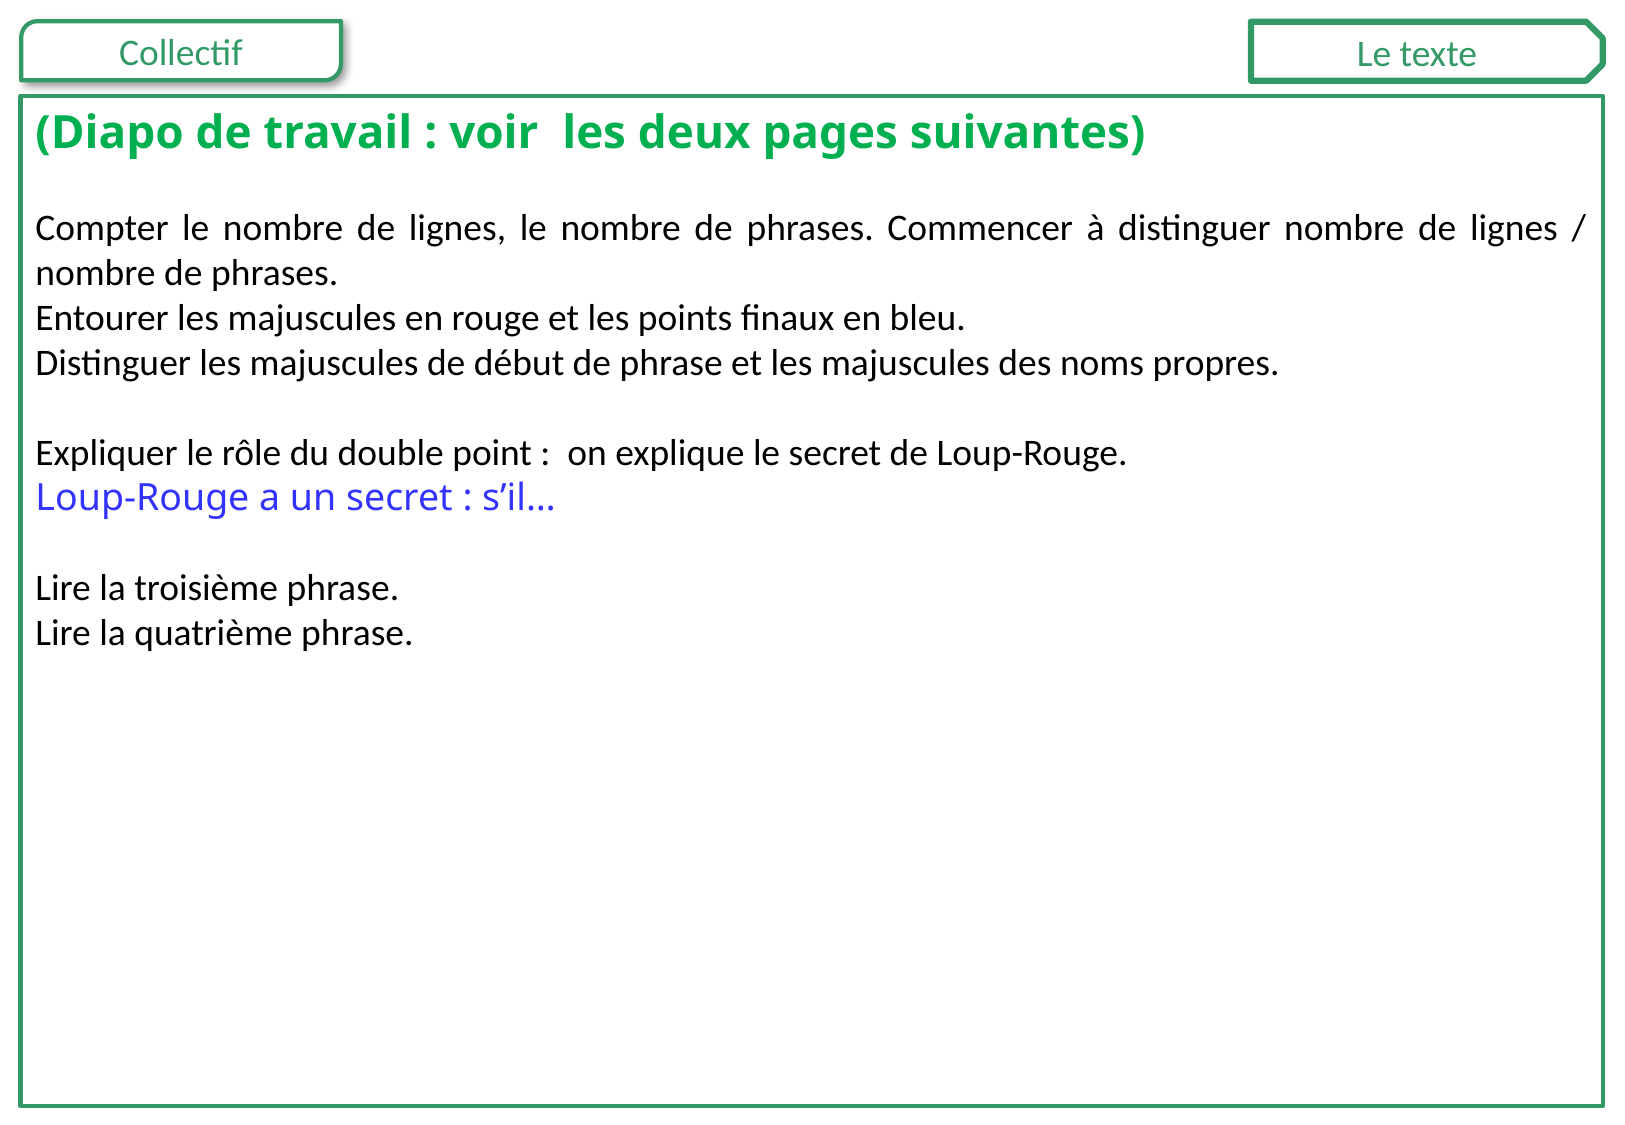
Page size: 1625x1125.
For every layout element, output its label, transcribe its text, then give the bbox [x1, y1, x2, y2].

list Le texte [1250, 21, 1584, 81]
list (Diapo de travail : voir les deux pages suivantes) Compter le nombre de lignes, le nombre de phrases. Commencer à distinguer nombre de lignes / nombre de phrases. Entourer les majuscules en rouge et les points finaux en bleu. Distinguer les majuscules de début de phrase et les majuscules des noms propres. Expliquer le rôle du double point : on explique le secret de Loup-Rouge. Loup-Rouge a un secret : s’il… Lire la troisième phrase. Lire la quatrième phrase. [18, 94, 1605, 1108]
